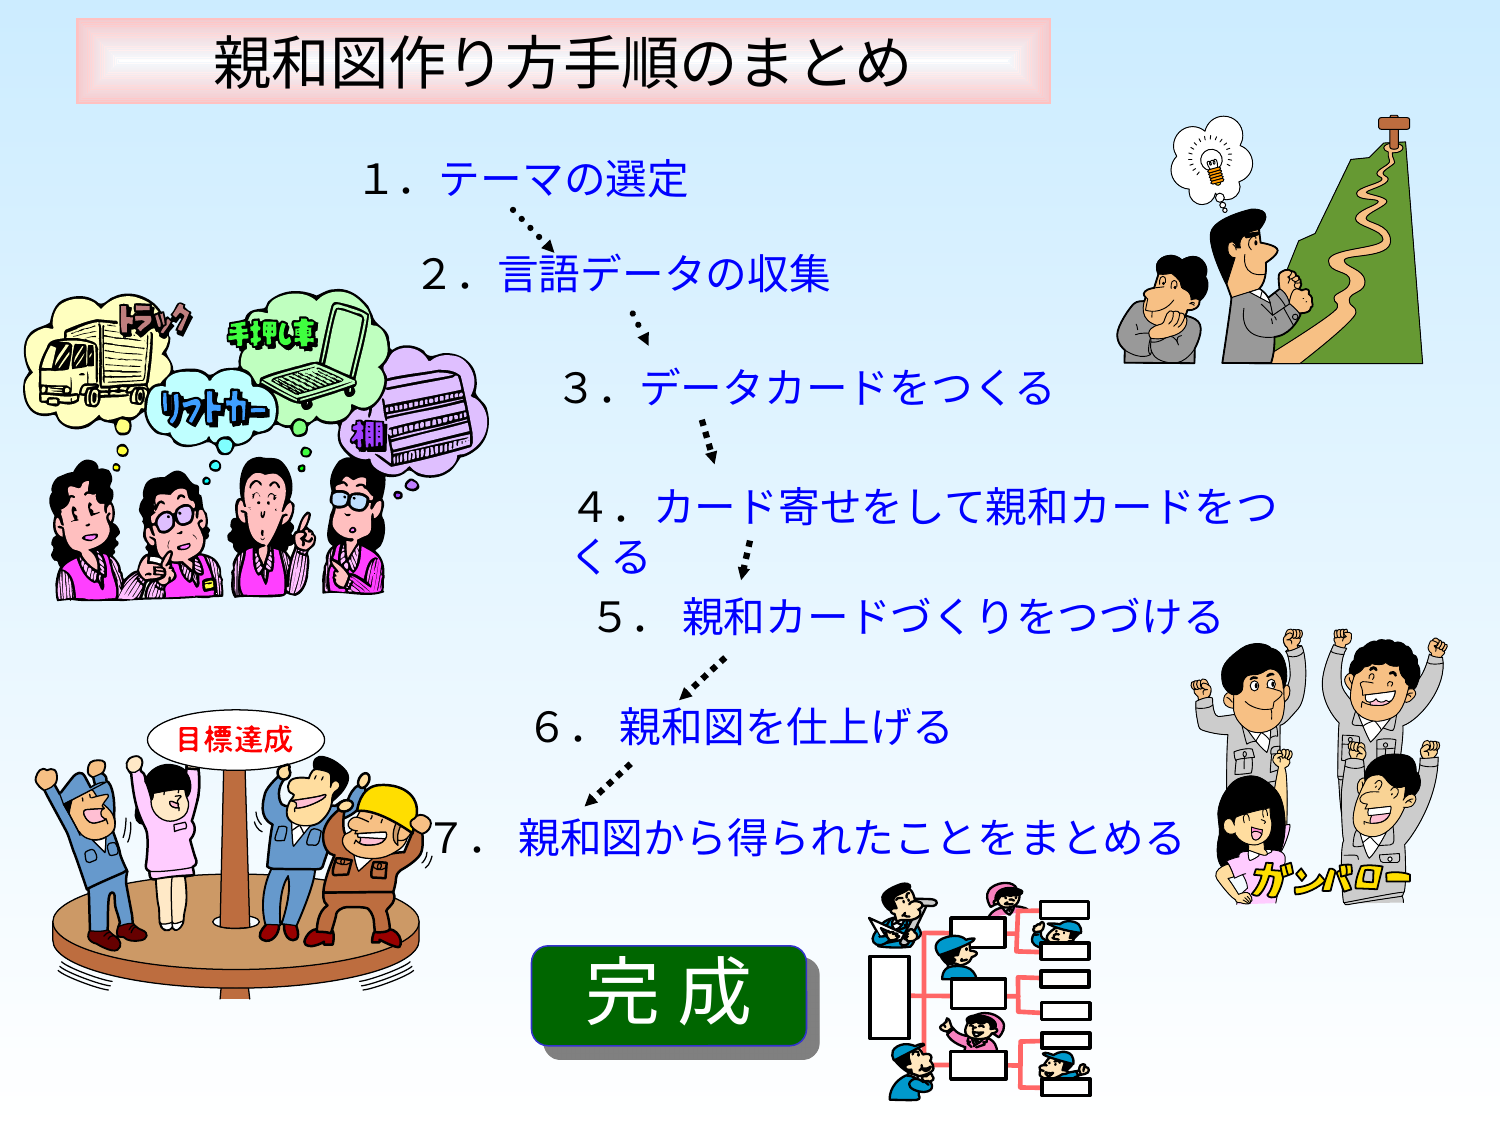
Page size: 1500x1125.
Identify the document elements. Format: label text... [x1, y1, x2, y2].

picture [1115, 114, 1424, 365]
text_box [679, 685, 695, 701]
text_box [545, 244, 555, 253]
text_box 親和図作り方手順のまとめ [76, 18, 1050, 104]
picture [1189, 627, 1450, 908]
picture [31, 708, 435, 1001]
text_box ５． 親和カードづくりをつづける [574, 583, 1247, 649]
text_box ６． 親和図を仕上げる [512, 693, 969, 759]
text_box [531, 878, 1093, 1102]
text_box [708, 453, 717, 465]
text_box ３．データカードをつくる [540, 354, 1117, 419]
text_box １．テーマの選定 [340, 145, 1110, 211]
text_box ２．言語データの収集 [398, 240, 846, 306]
text_box ７． 親和図から得られたことをまとめる [440, 804, 1184, 870]
text_box [584, 763, 631, 807]
picture [20, 286, 492, 604]
text_box [641, 336, 649, 346]
text_box [738, 565, 747, 581]
text_box ４．カード寄せをして親和カードをつくる [554, 473, 1294, 589]
